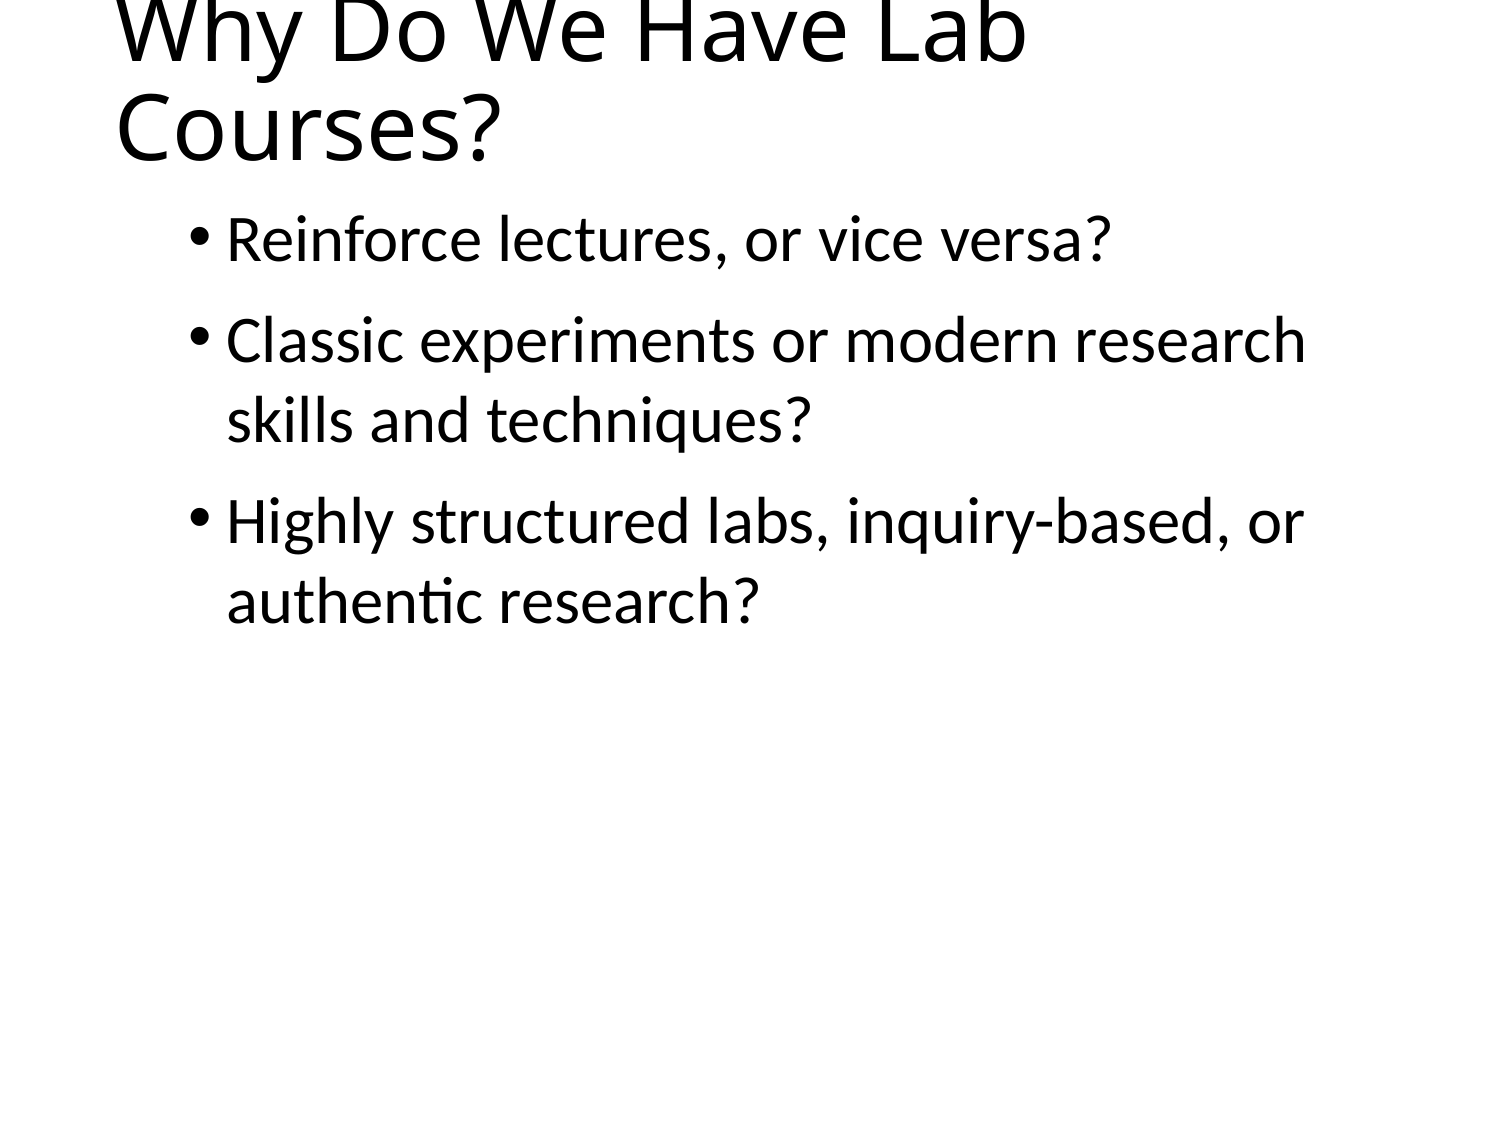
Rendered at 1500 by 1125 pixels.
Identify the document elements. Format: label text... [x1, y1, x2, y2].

title Why Do We Have Lab Courses? [99, 37, 1332, 125]
list Reinforce lectures, or vice versa? Classic experiments or modern research skills and techniques? Highly structured labs, inquiry-based, or authentic research? [174, 187, 1324, 1013]
